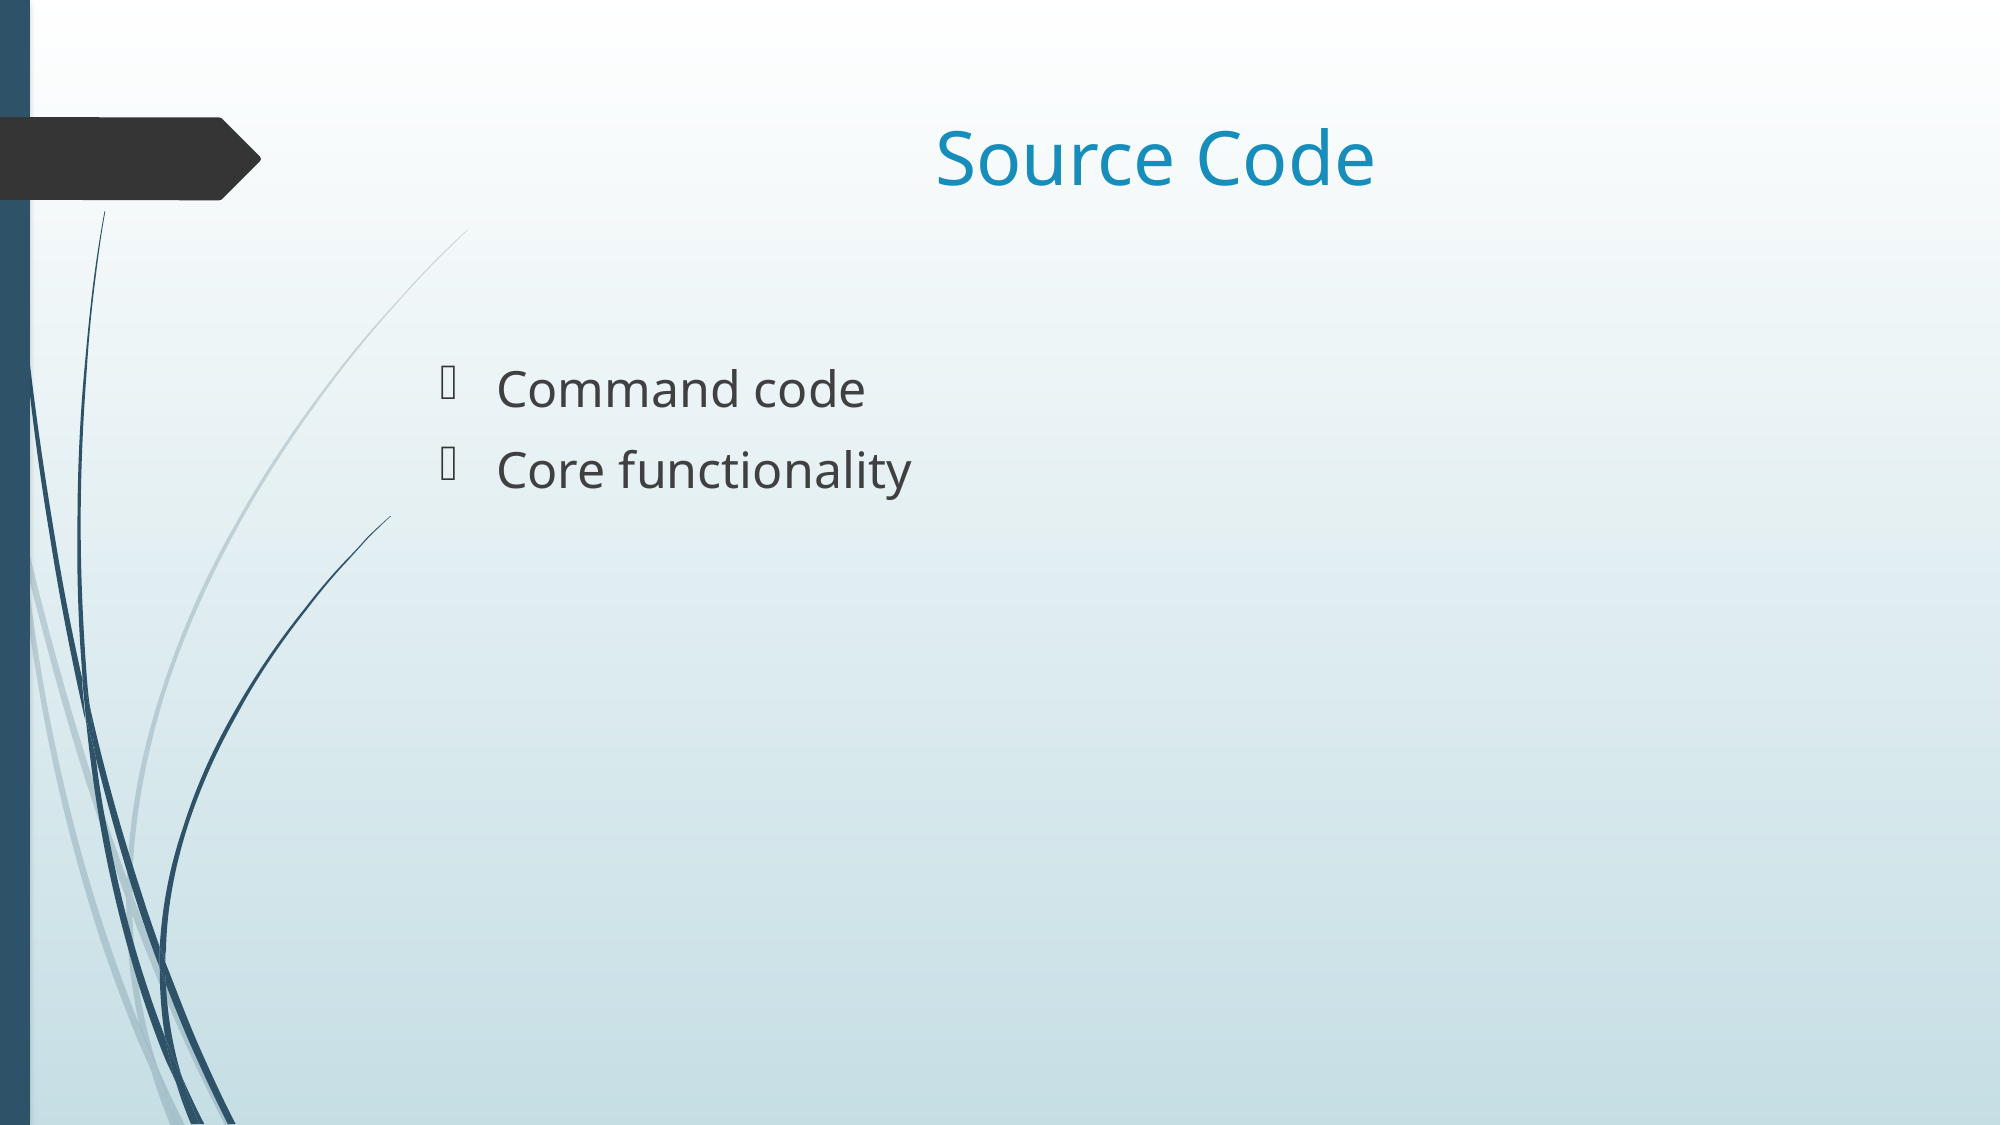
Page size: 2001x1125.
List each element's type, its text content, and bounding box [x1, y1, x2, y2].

list Command code Core functionality [424, 350, 1888, 970]
title Source Code [425, 102, 1888, 313]
